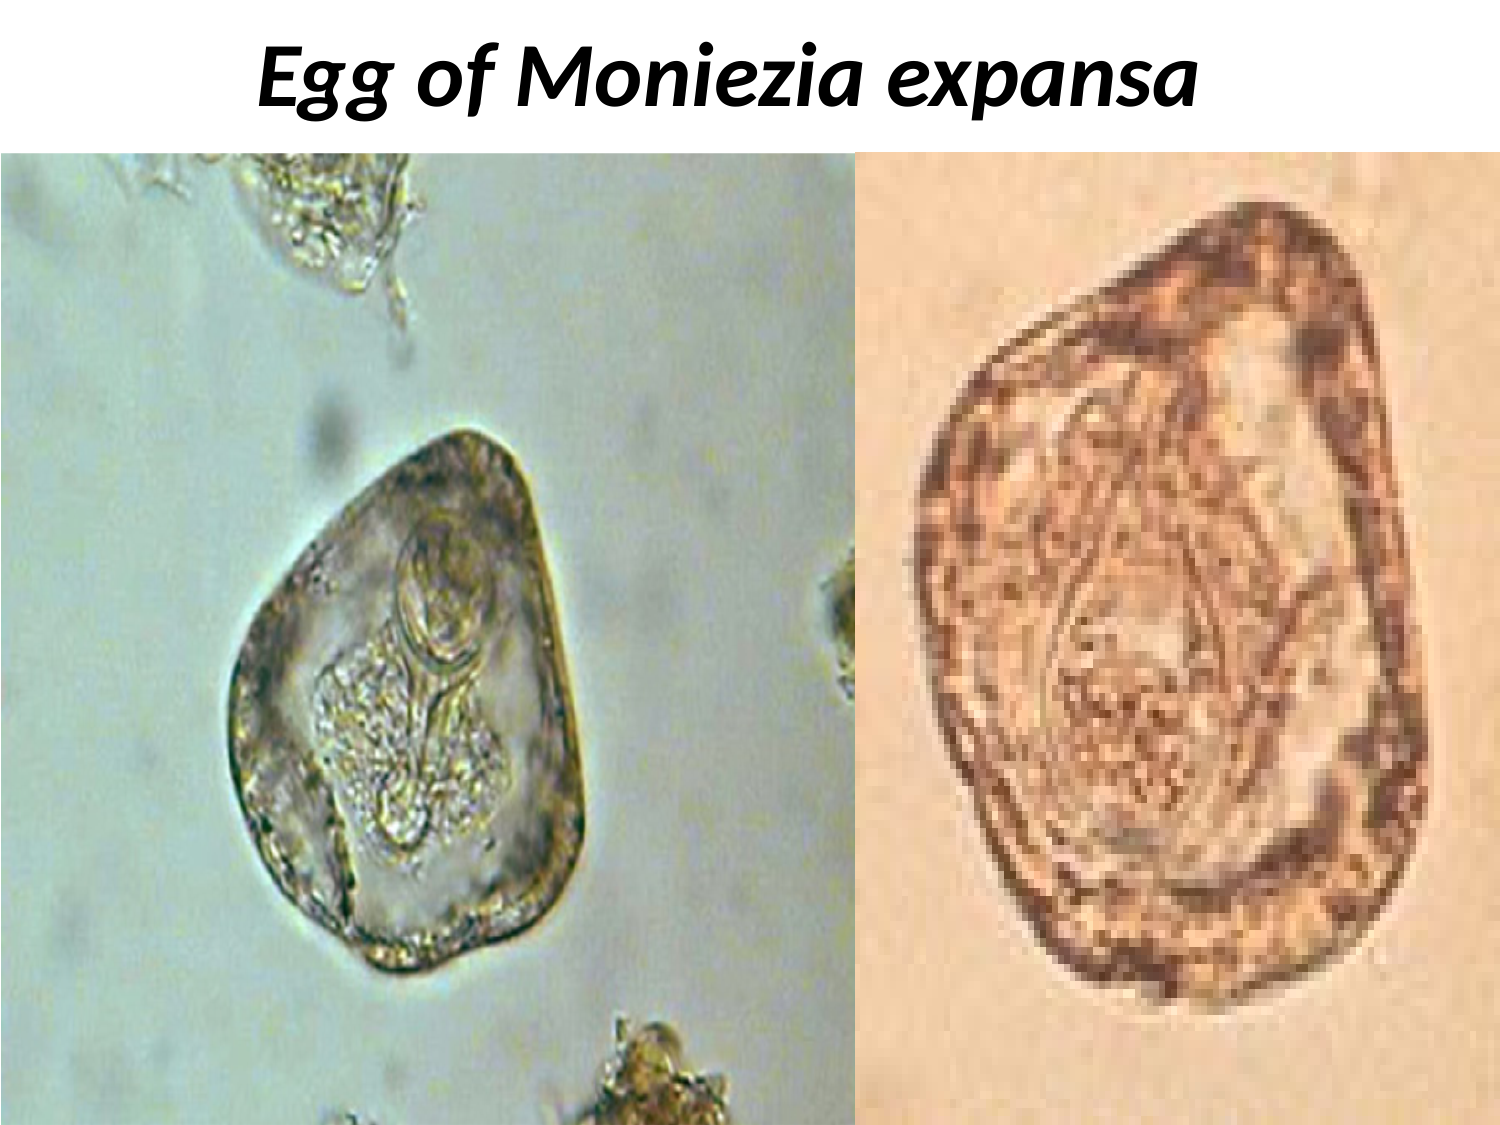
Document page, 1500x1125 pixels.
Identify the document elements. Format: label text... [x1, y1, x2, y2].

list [0, 152, 853, 1125]
picture [855, 152, 1500, 1125]
title Egg of Moniezia expansa [75, 0, 1425, 141]
